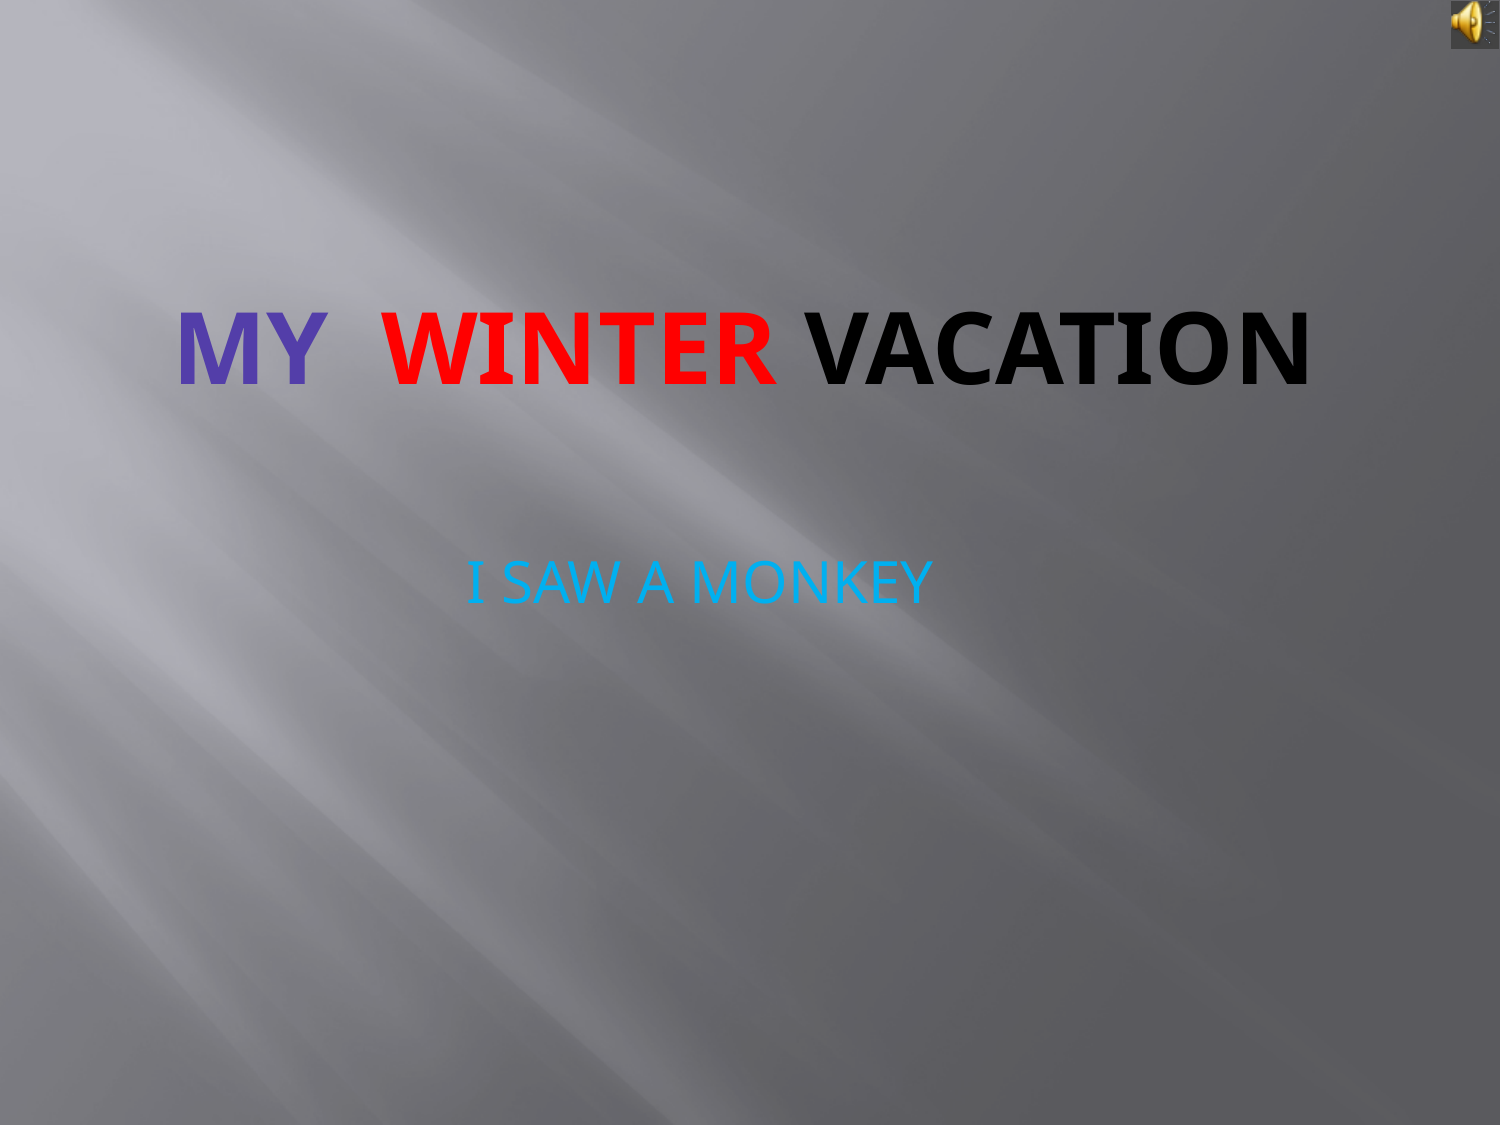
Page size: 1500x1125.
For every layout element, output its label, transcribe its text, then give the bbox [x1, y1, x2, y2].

subtitle I SAW A MONKEY [174, 537, 1225, 754]
picture [1449, 0, 1500, 51]
title My winter vacation [69, 224, 1420, 525]
